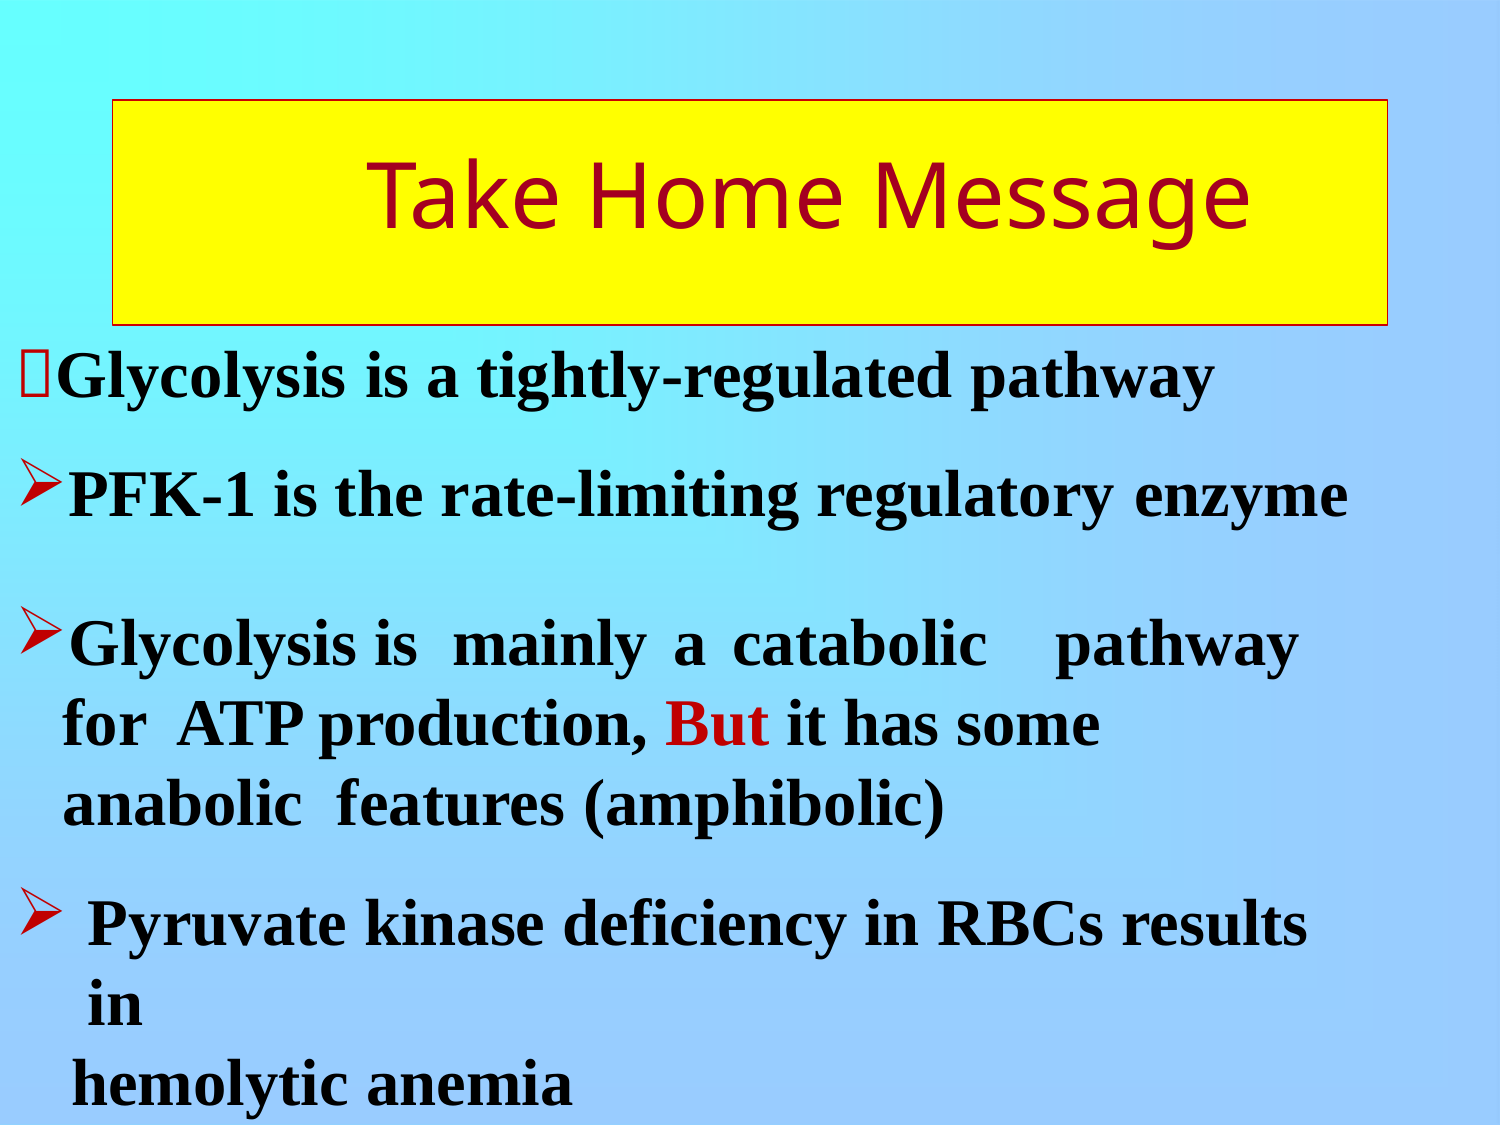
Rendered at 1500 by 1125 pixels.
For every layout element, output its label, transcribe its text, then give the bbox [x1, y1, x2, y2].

title Take Home Message [112, 99, 1388, 326]
text_box Glycolysis is a tightly-regulated pathway PFK-1 is the rate-limiting regulatory enzyme Glycolysis is mainly a catabolic pathway for ATP production, But it has some anabolic features (amphibolic) Pyruvate kinase deficiency in RBCs results in hemolytic anemia [12, 330, 1383, 1119]
picture [0, 0, 1500, 1125]
